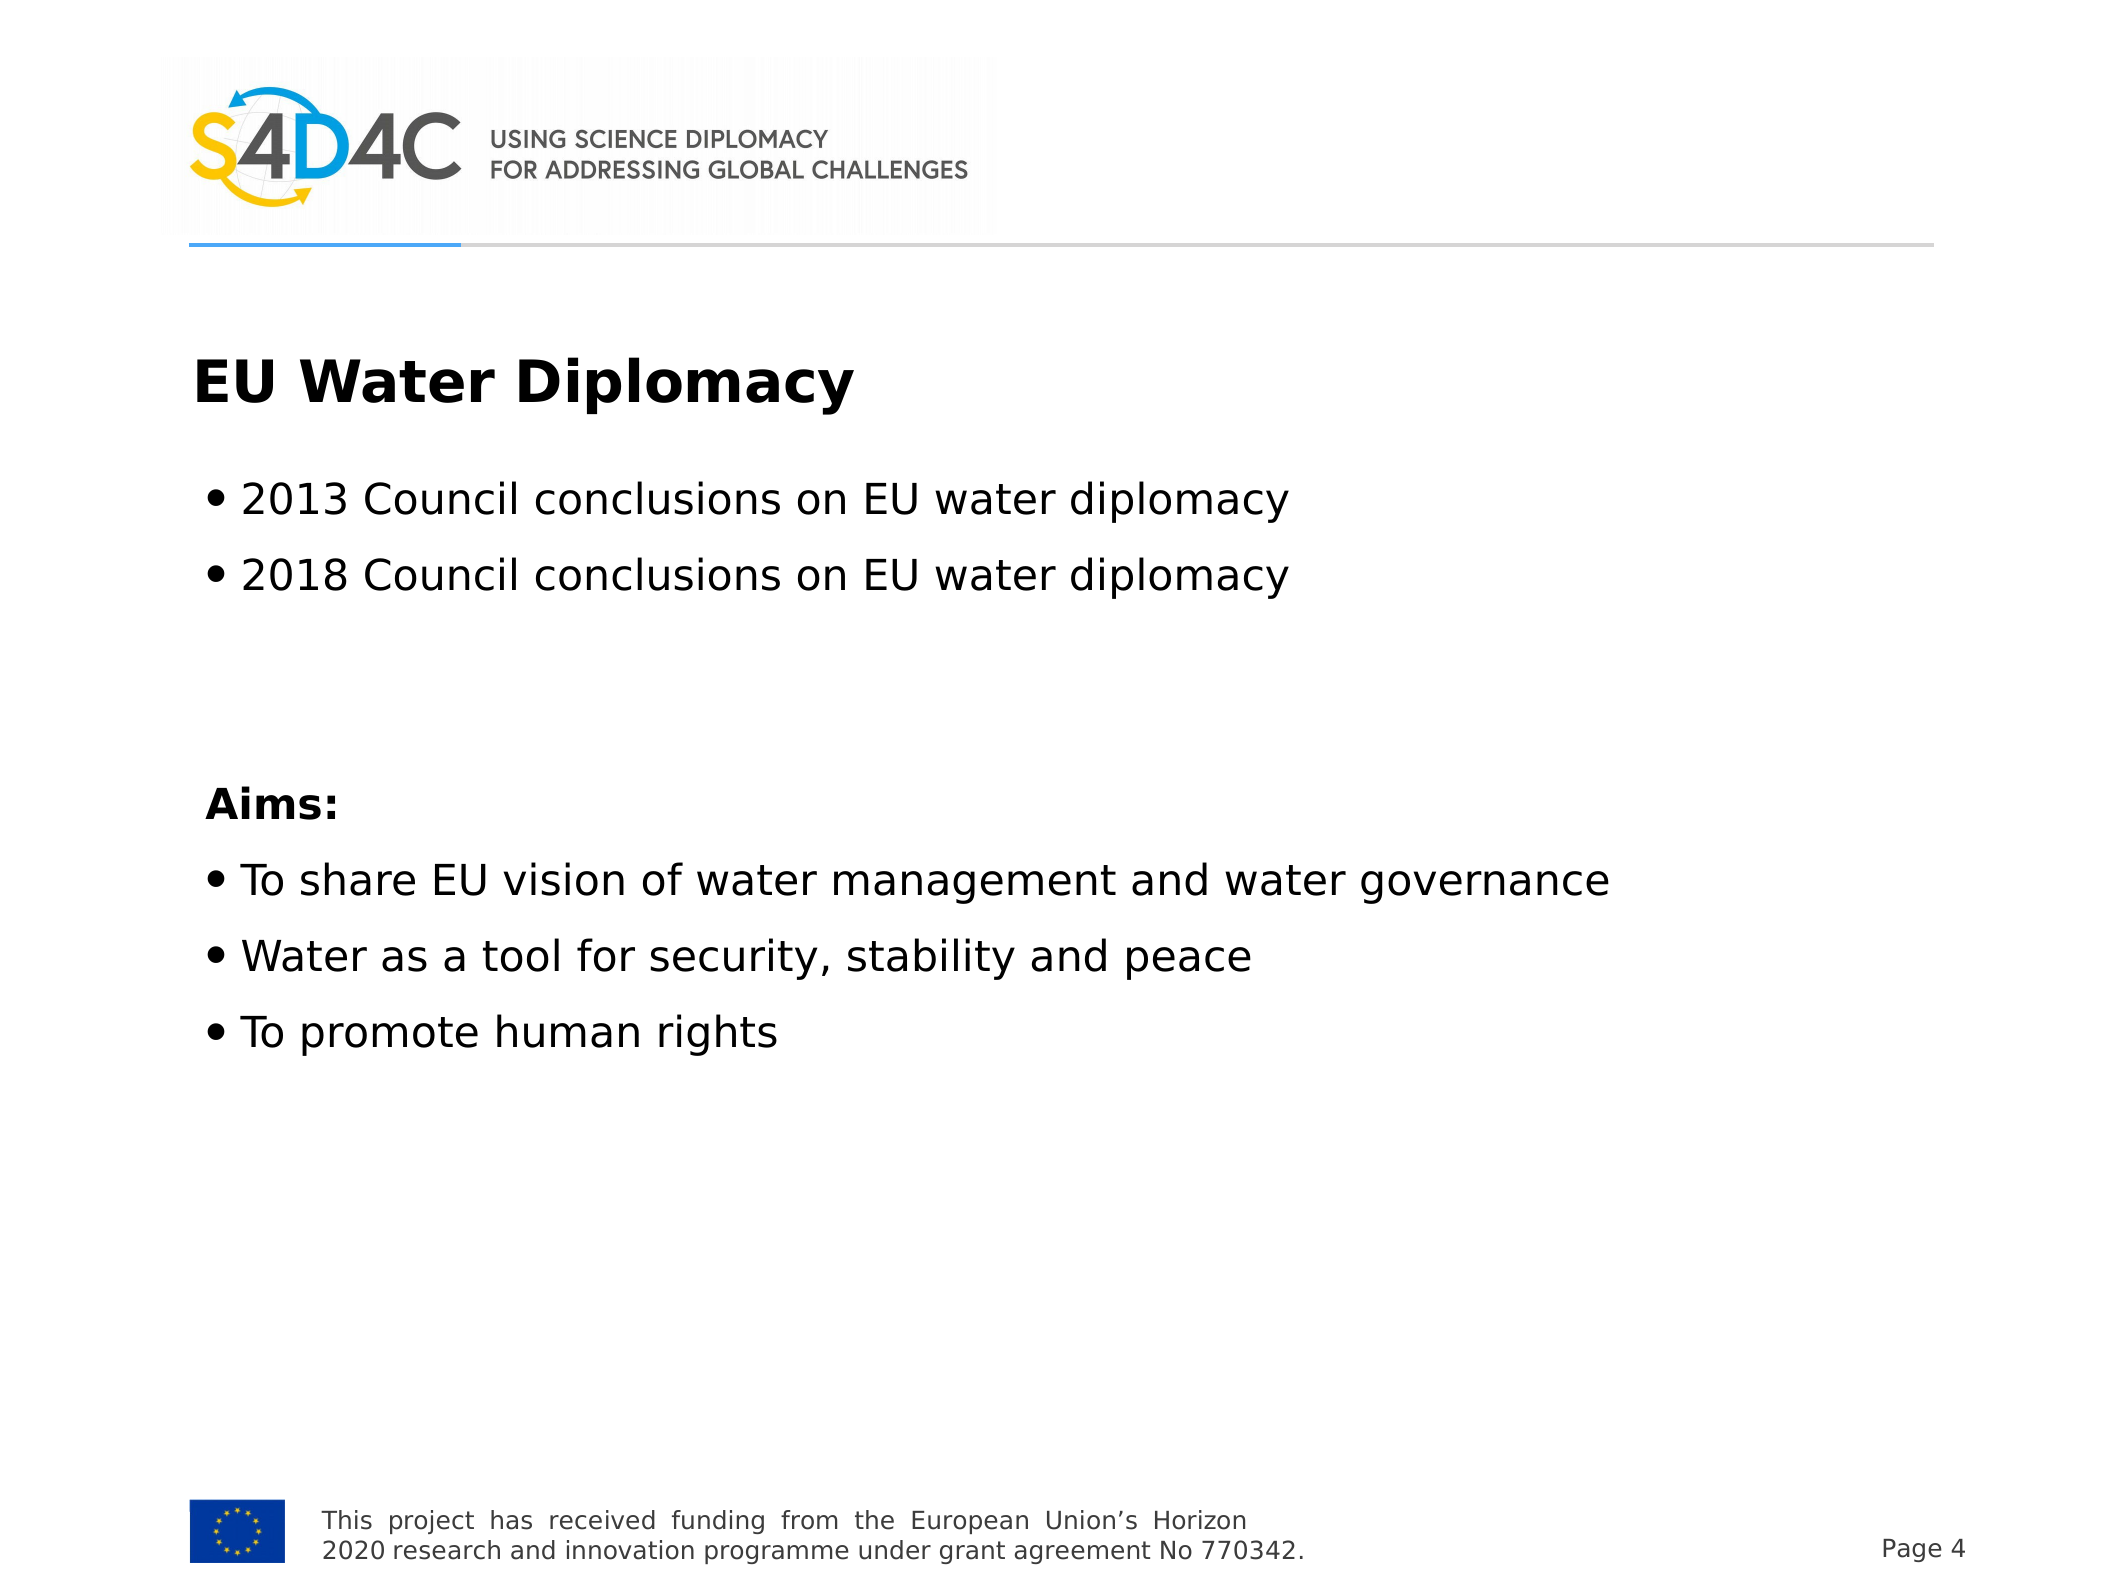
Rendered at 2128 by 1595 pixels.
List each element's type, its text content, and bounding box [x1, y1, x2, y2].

text_box 2013 Council conclusions on EU water diplomacy 2018 Council conclusions on EU water diplomacy Aims: To share EU vision of water management and water governance Water as a tool for security, stability and peace To promote human rights [193, 471, 1947, 1057]
text_box EU Water Diplomacy [189, 344, 1401, 415]
picture [161, 57, 997, 235]
slide_number Page 4 [1879, 1532, 2002, 1595]
picture [189, 1499, 285, 1563]
footer This project has received funding from the European Union’s Horizon 2020 research and innovation programme under grant agreement No 770342. [319, 1504, 1328, 1595]
